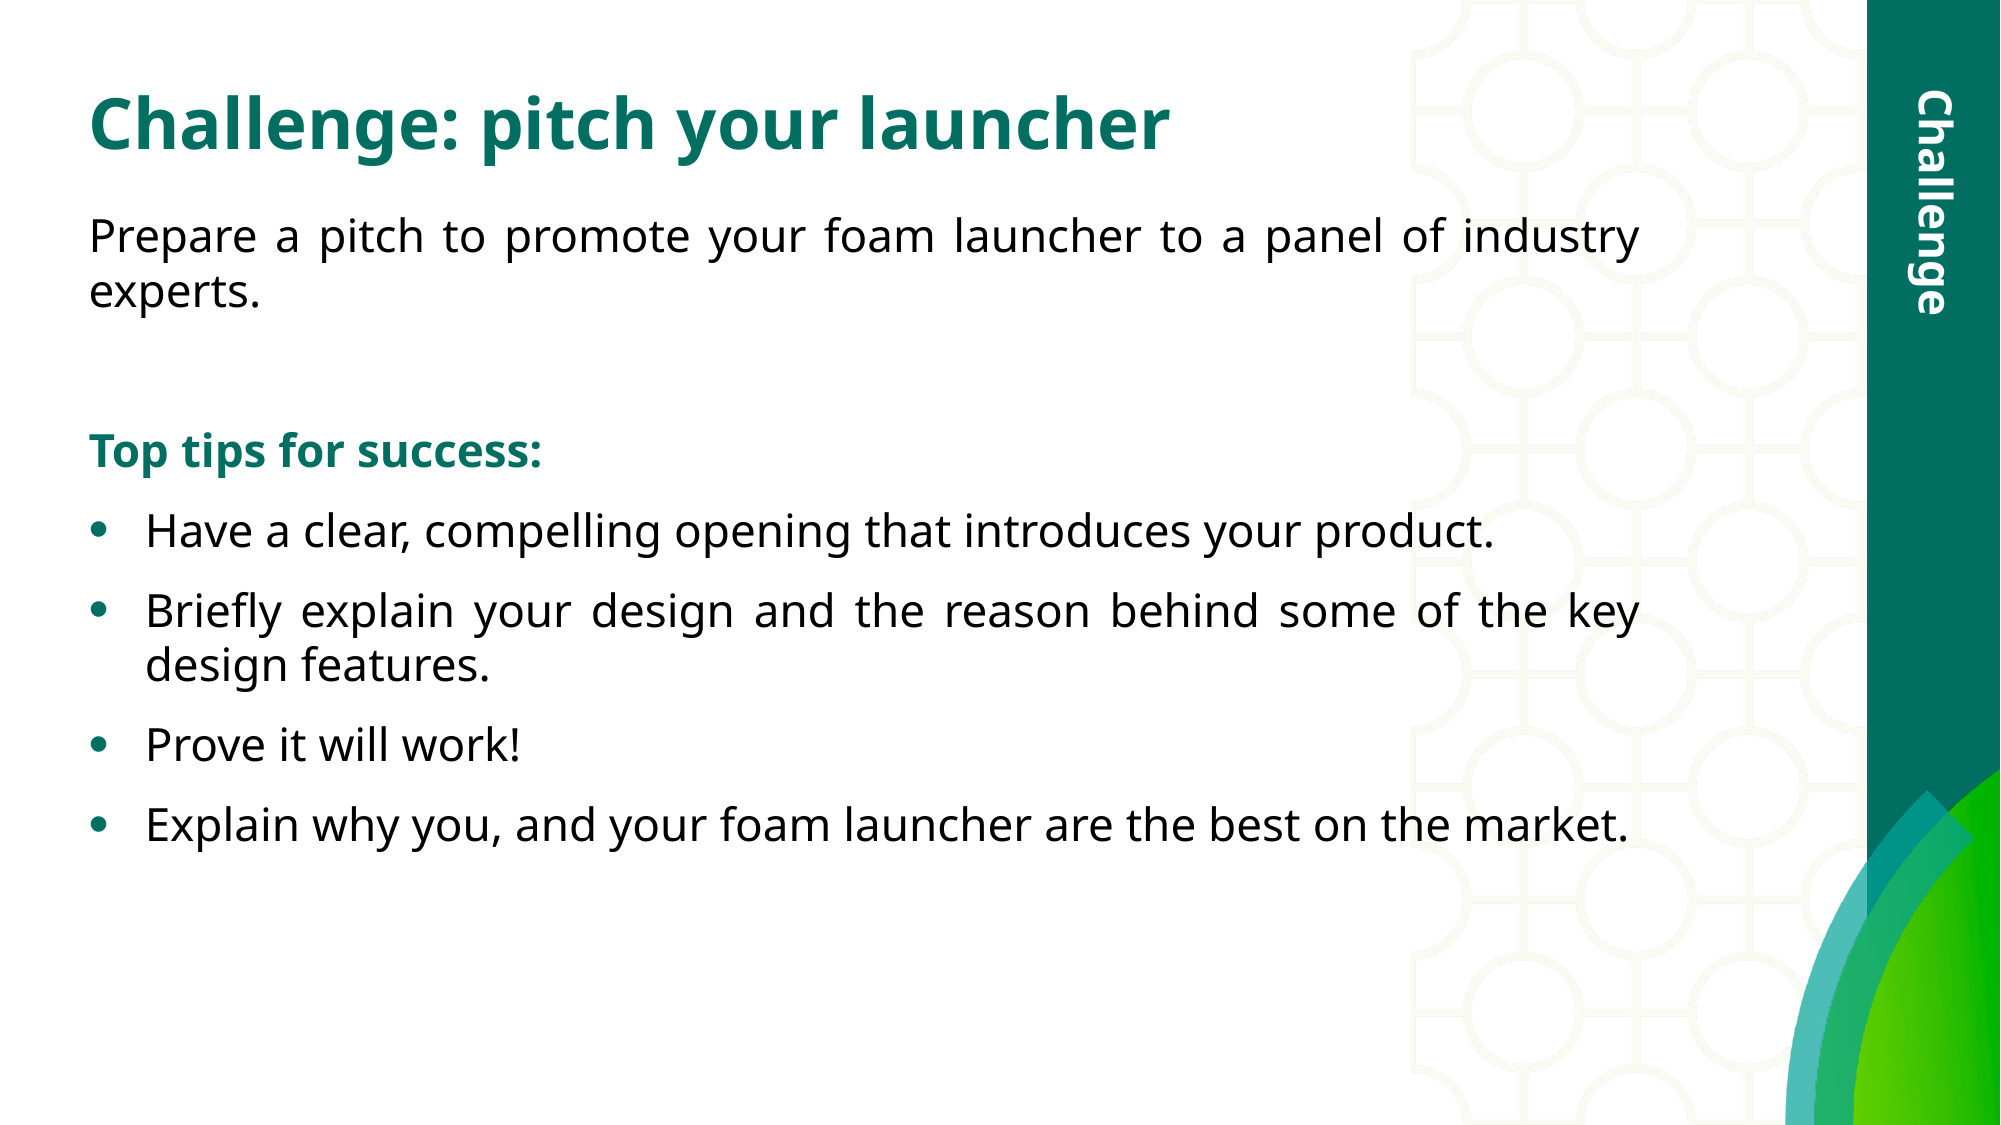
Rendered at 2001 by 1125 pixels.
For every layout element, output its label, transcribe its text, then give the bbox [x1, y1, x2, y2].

title Challenge: pitch your launcher [88, 88, 1743, 161]
picture [1411, 0, 2001, 1125]
list Prepare a pitch to promote your foam launcher to a panel of industry experts. Top tips for success: Have a clear, compelling opening that introduces your product. Briefly explain your design and the reason behind some of the key design features. Prove it will work! Explain why you, and your foam launcher are the best on the market. [88, 206, 1641, 936]
text_box Challenge [1867, 88, 2000, 768]
